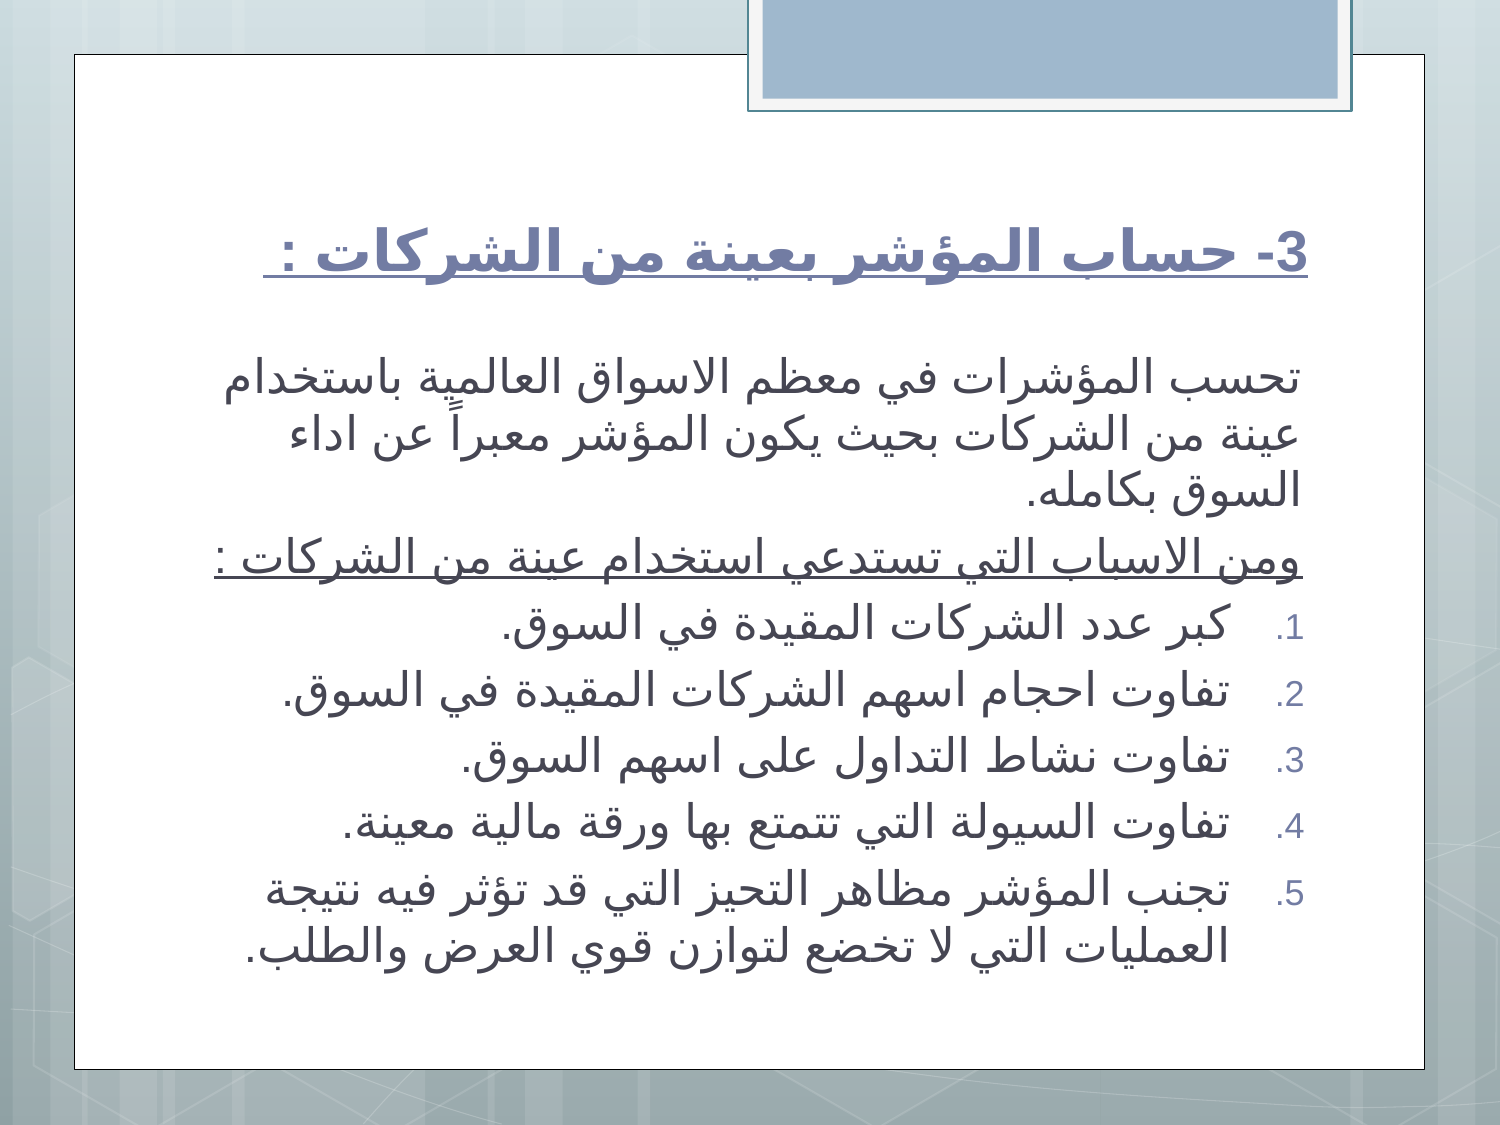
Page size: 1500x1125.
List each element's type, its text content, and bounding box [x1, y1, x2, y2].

title 3- حساب المؤشر بعينة من الشركات : [171, 168, 1324, 291]
list تحسب المؤشرات في معظم الاسواق العالمية باستخدام عينة من الشركات بحيث يكون المؤشر معبراً عن اداء السوق بكامله. ومن الاسباب التي تستدعي استخدام عينة من الشركات : كبر عدد الشركات المقيدة في السوق. تفاوت احجام اسهم الشركات المقيدة في السوق. تفاوت نشاط التداول على اسهم السوق. تفاوت السيولة التي تتمتع بها ورقة مالية معينة. تجنب المؤشر مظاهر التحيز التي قد تؤثر فيه نتيجة العمليات التي لا تخضع لتوازن قوي العرض والطلب. [194, 338, 1329, 992]
